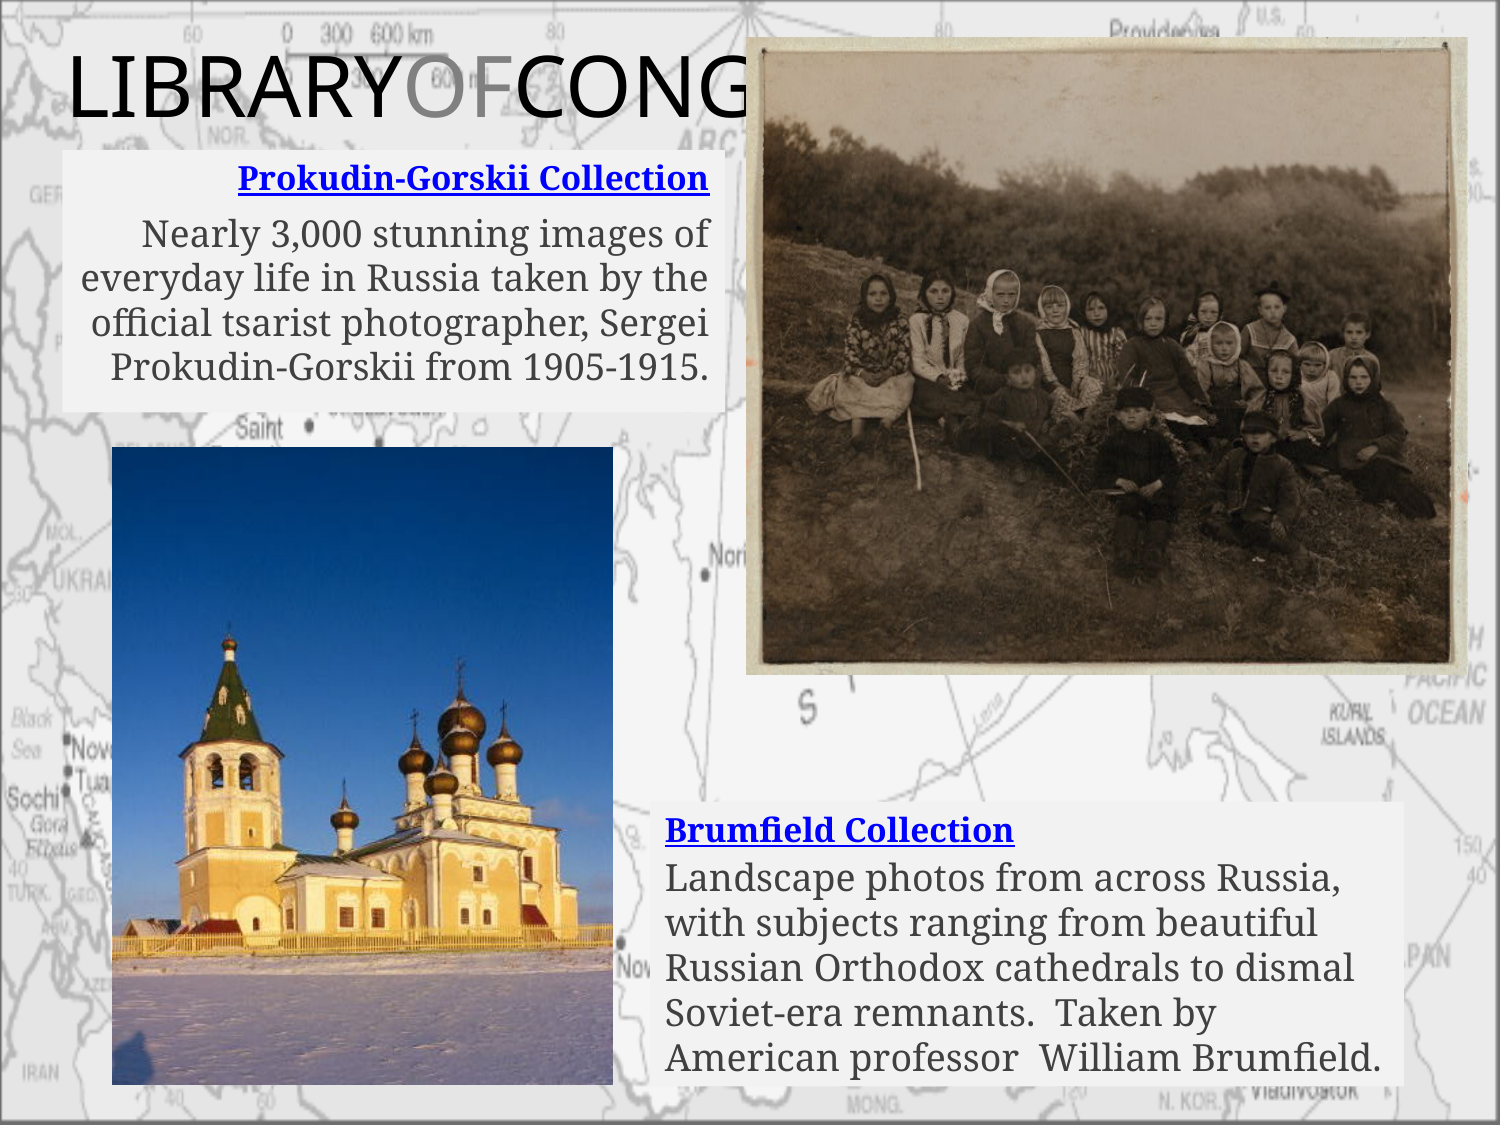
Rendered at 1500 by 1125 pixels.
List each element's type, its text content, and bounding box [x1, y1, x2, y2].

list Prokudin-Gorskii Collection Nearly 3,000 stunning images of everyday life in Russia taken by the official tsarist photographer, Sergei Prokudin-Gorskii from 1905-1915. [62, 149, 725, 413]
text_box Brumfield Collection Landscape photos from across Russia, with subjects ranging from beautiful Russian Orthodox cathedrals to dismal Soviet-era remnants. Taken by American professor William Brumfield. [650, 801, 1404, 1087]
picture [112, 447, 613, 1085]
title LIBRARYOFCONGRESS [50, 24, 1213, 143]
picture [746, 37, 1468, 676]
